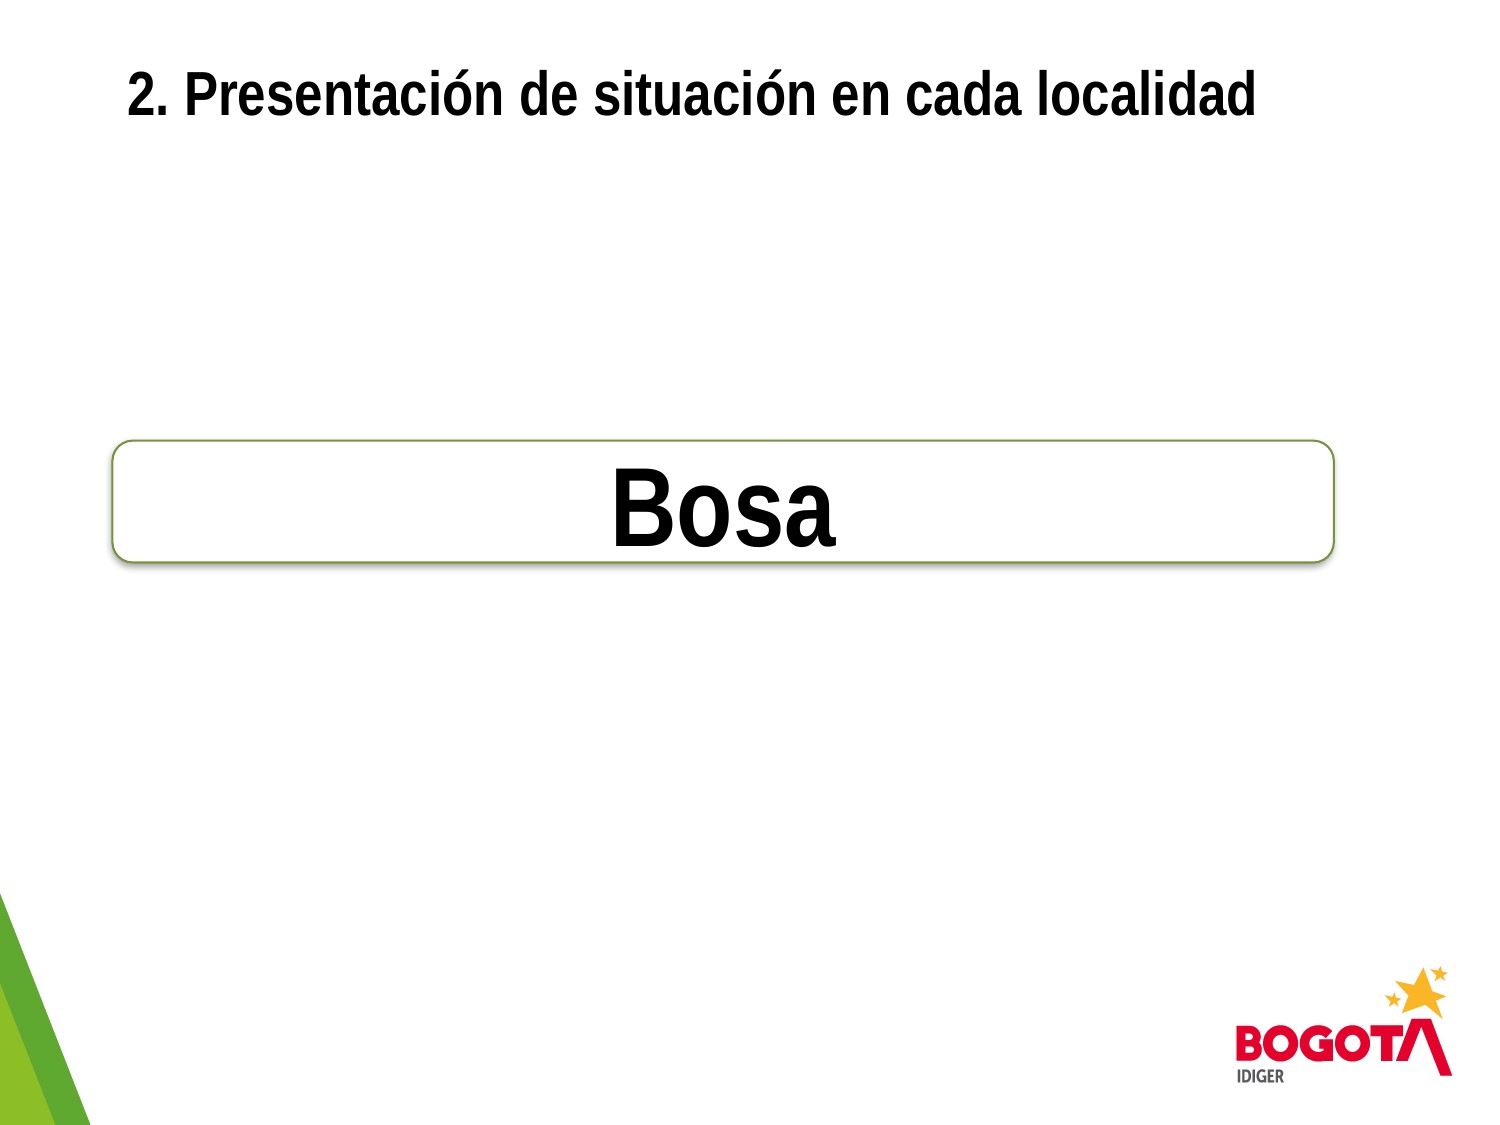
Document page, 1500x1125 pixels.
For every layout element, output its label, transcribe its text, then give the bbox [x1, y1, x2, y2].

title 2. Presentación de situación en cada localidad [112, 20, 1388, 161]
text_box Bosa [111, 439, 1335, 564]
picture [0, 0, 1500, 1125]
